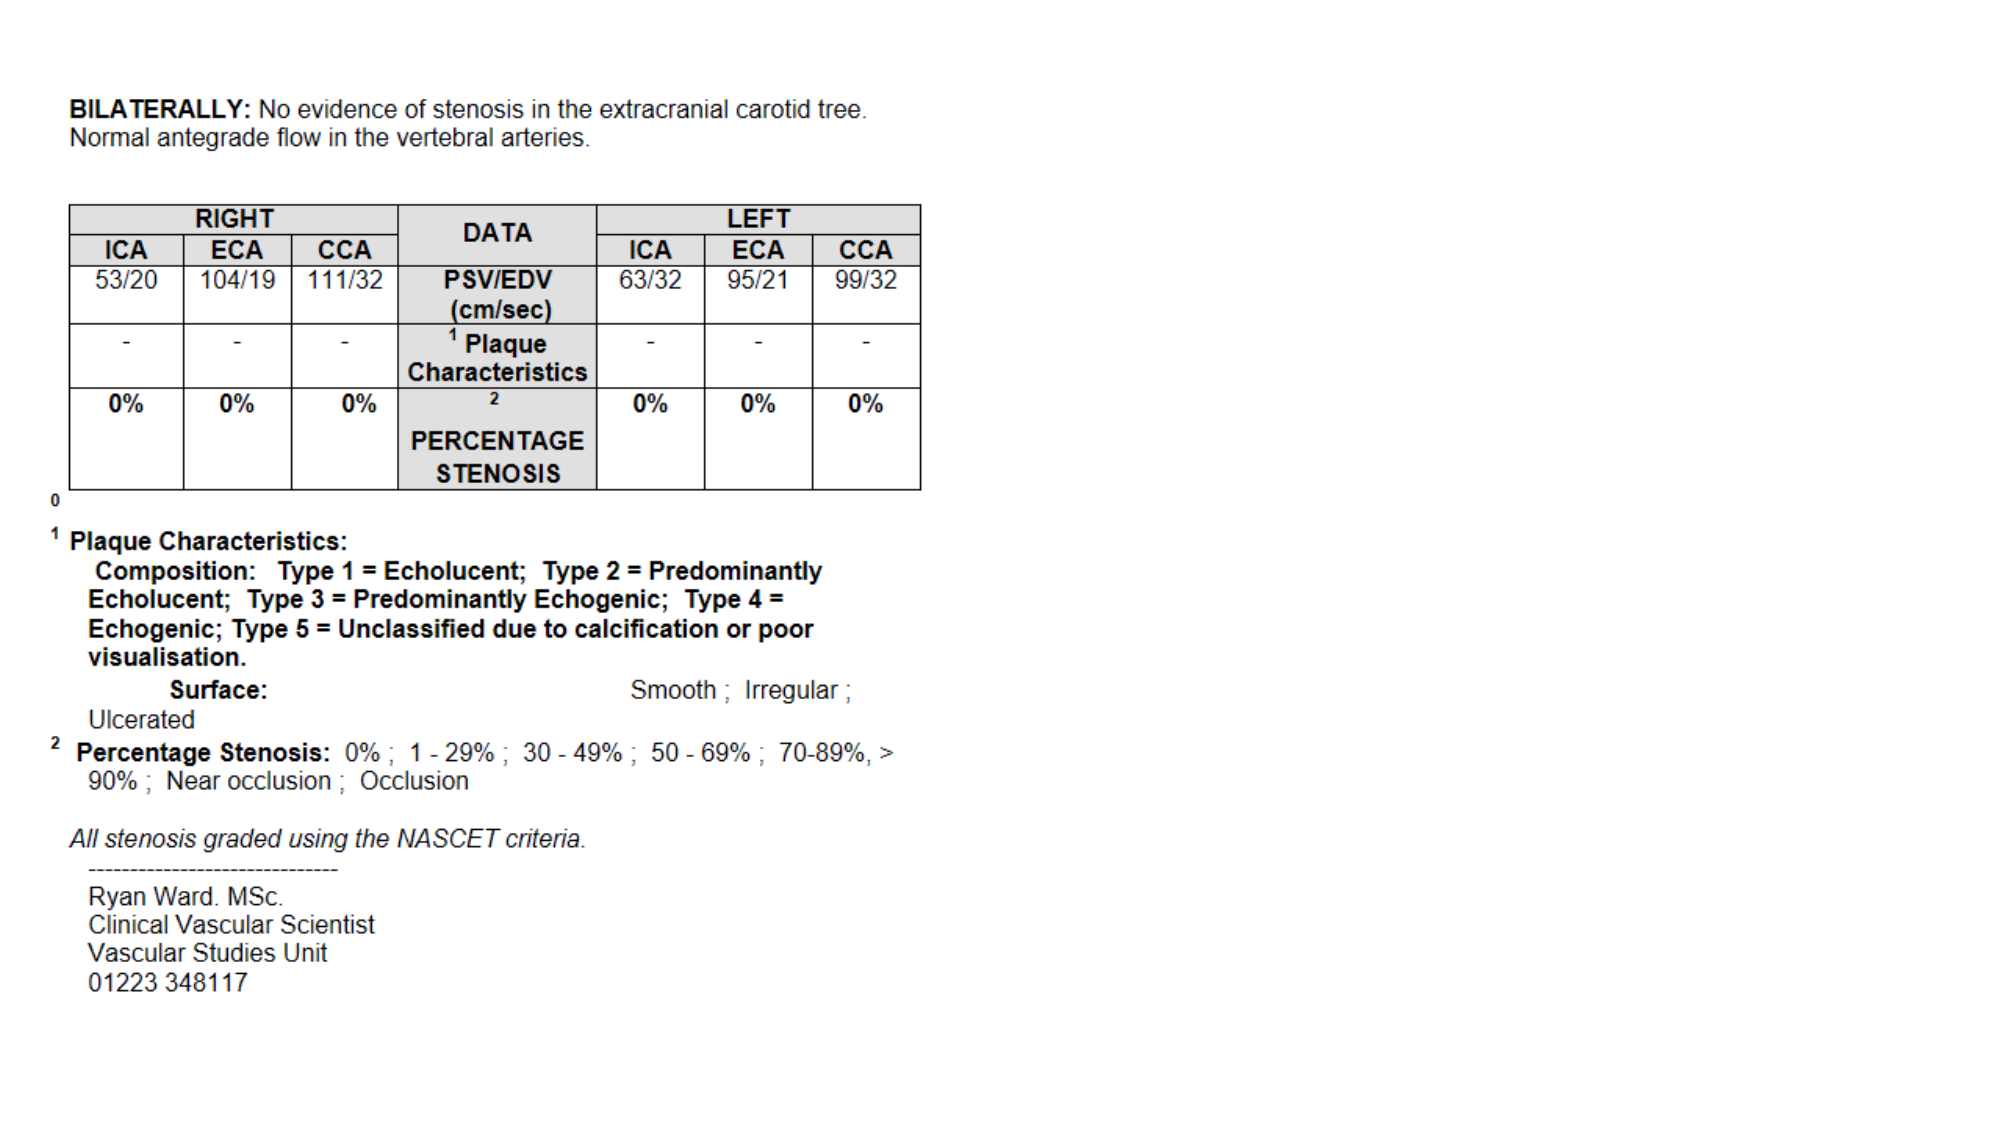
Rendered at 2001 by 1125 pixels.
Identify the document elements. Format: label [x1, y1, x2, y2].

picture [33, 87, 978, 1034]
